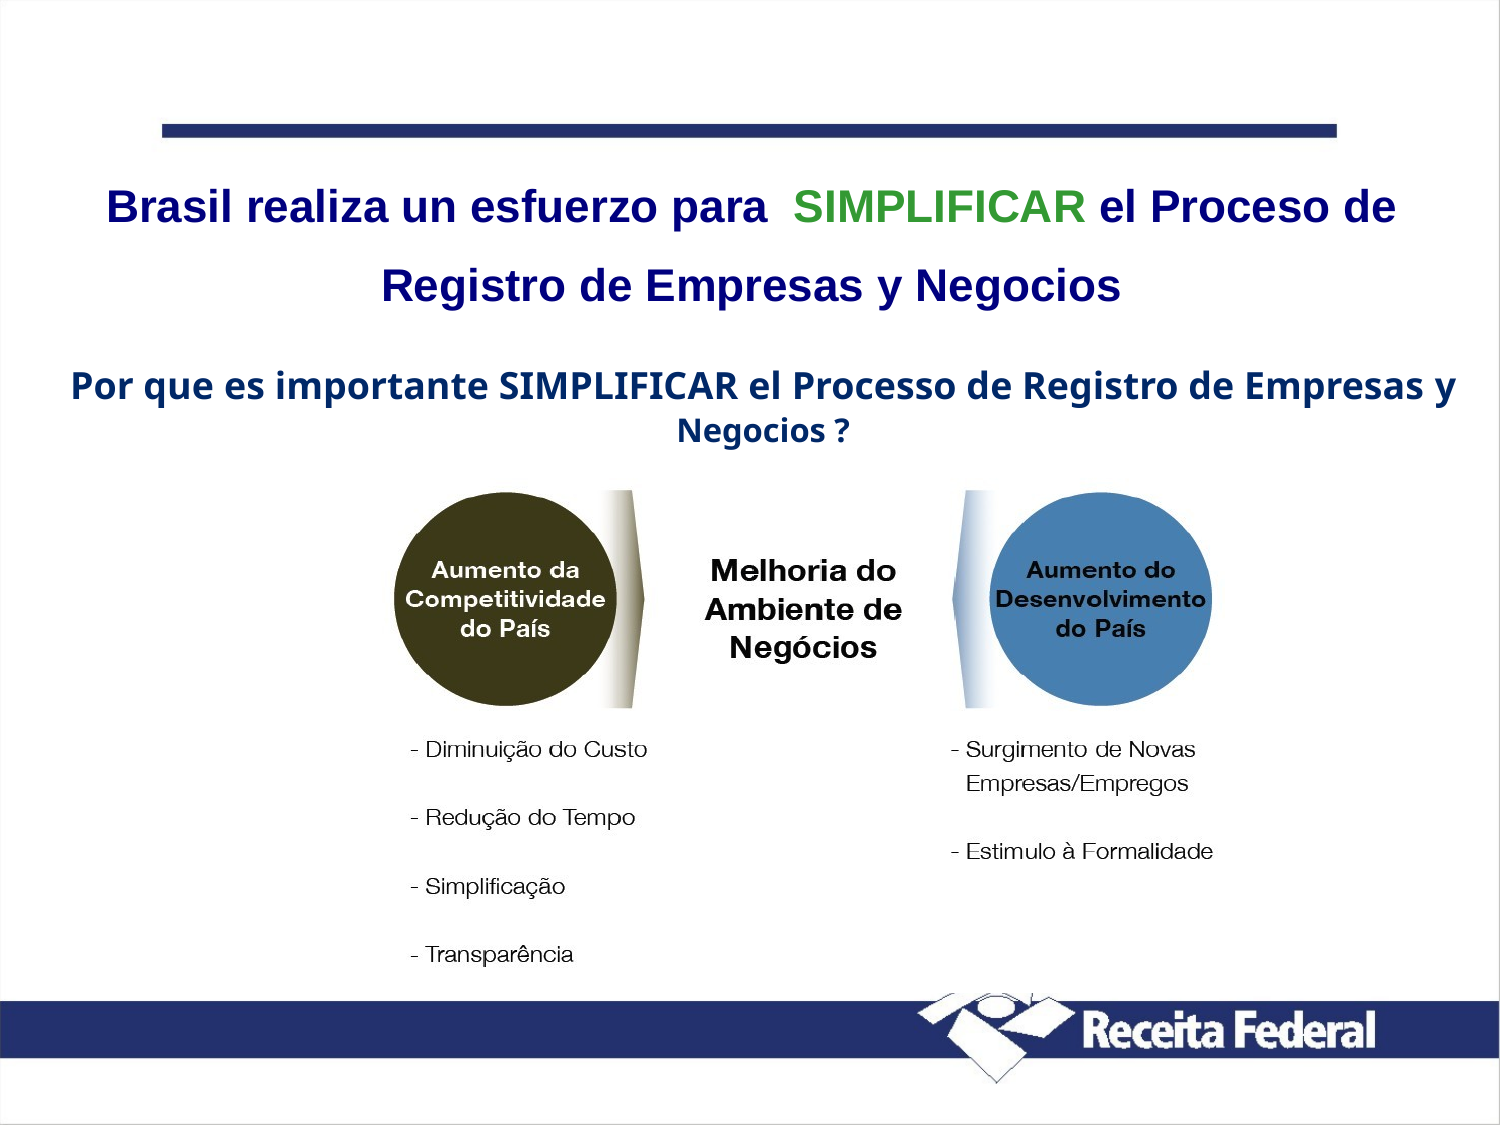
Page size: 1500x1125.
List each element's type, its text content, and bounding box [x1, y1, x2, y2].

text_box [0, 0, 1500, 1125]
text_box Por que es importante SIMPLIFICAR el Processo de Registro de Empresas y Negocios ? [65, 366, 1462, 453]
text_box Brasil realiza un esfuerzo para SIMPLIFICAR el Proceso de Registro de Empresas y Negocios [30, 183, 1474, 316]
text_box [350, 462, 1225, 993]
